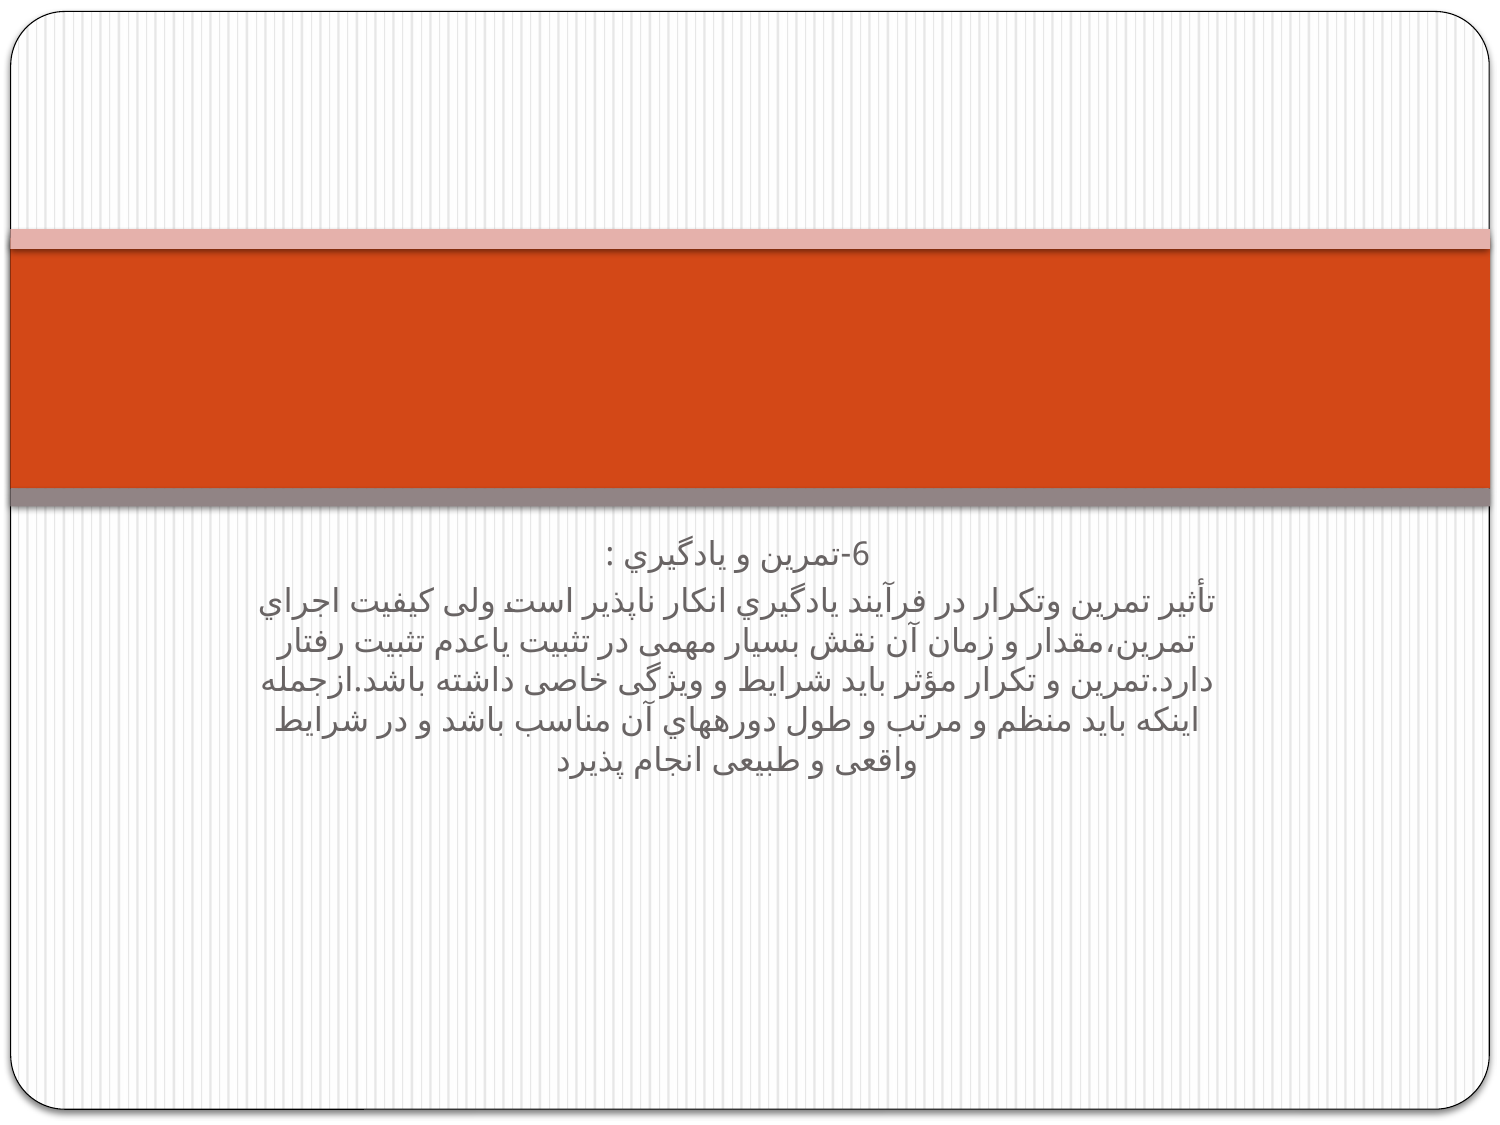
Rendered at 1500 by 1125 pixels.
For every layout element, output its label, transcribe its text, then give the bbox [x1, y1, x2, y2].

subtitle 6-تمرین و یادگیري : تأثیر تمرین وتکرار در فرآیند یادگیري انکار ناپذیر است ولی کیفیت اجراي تمرین،مقدار و زمان آن نقش بسیار مهمی در تثبیت یاعدم تثبیت رفتار دارد.تمرین و تکرار مؤثر باید شرایط و ویژگی خاصی داشته باشد.ازجمله اینکه باید منظم و مرتب و طول دورههاي آن مناسب باشد و در شرایط واقعی و طبیعی انجام پذیرد [212, 525, 1263, 788]
